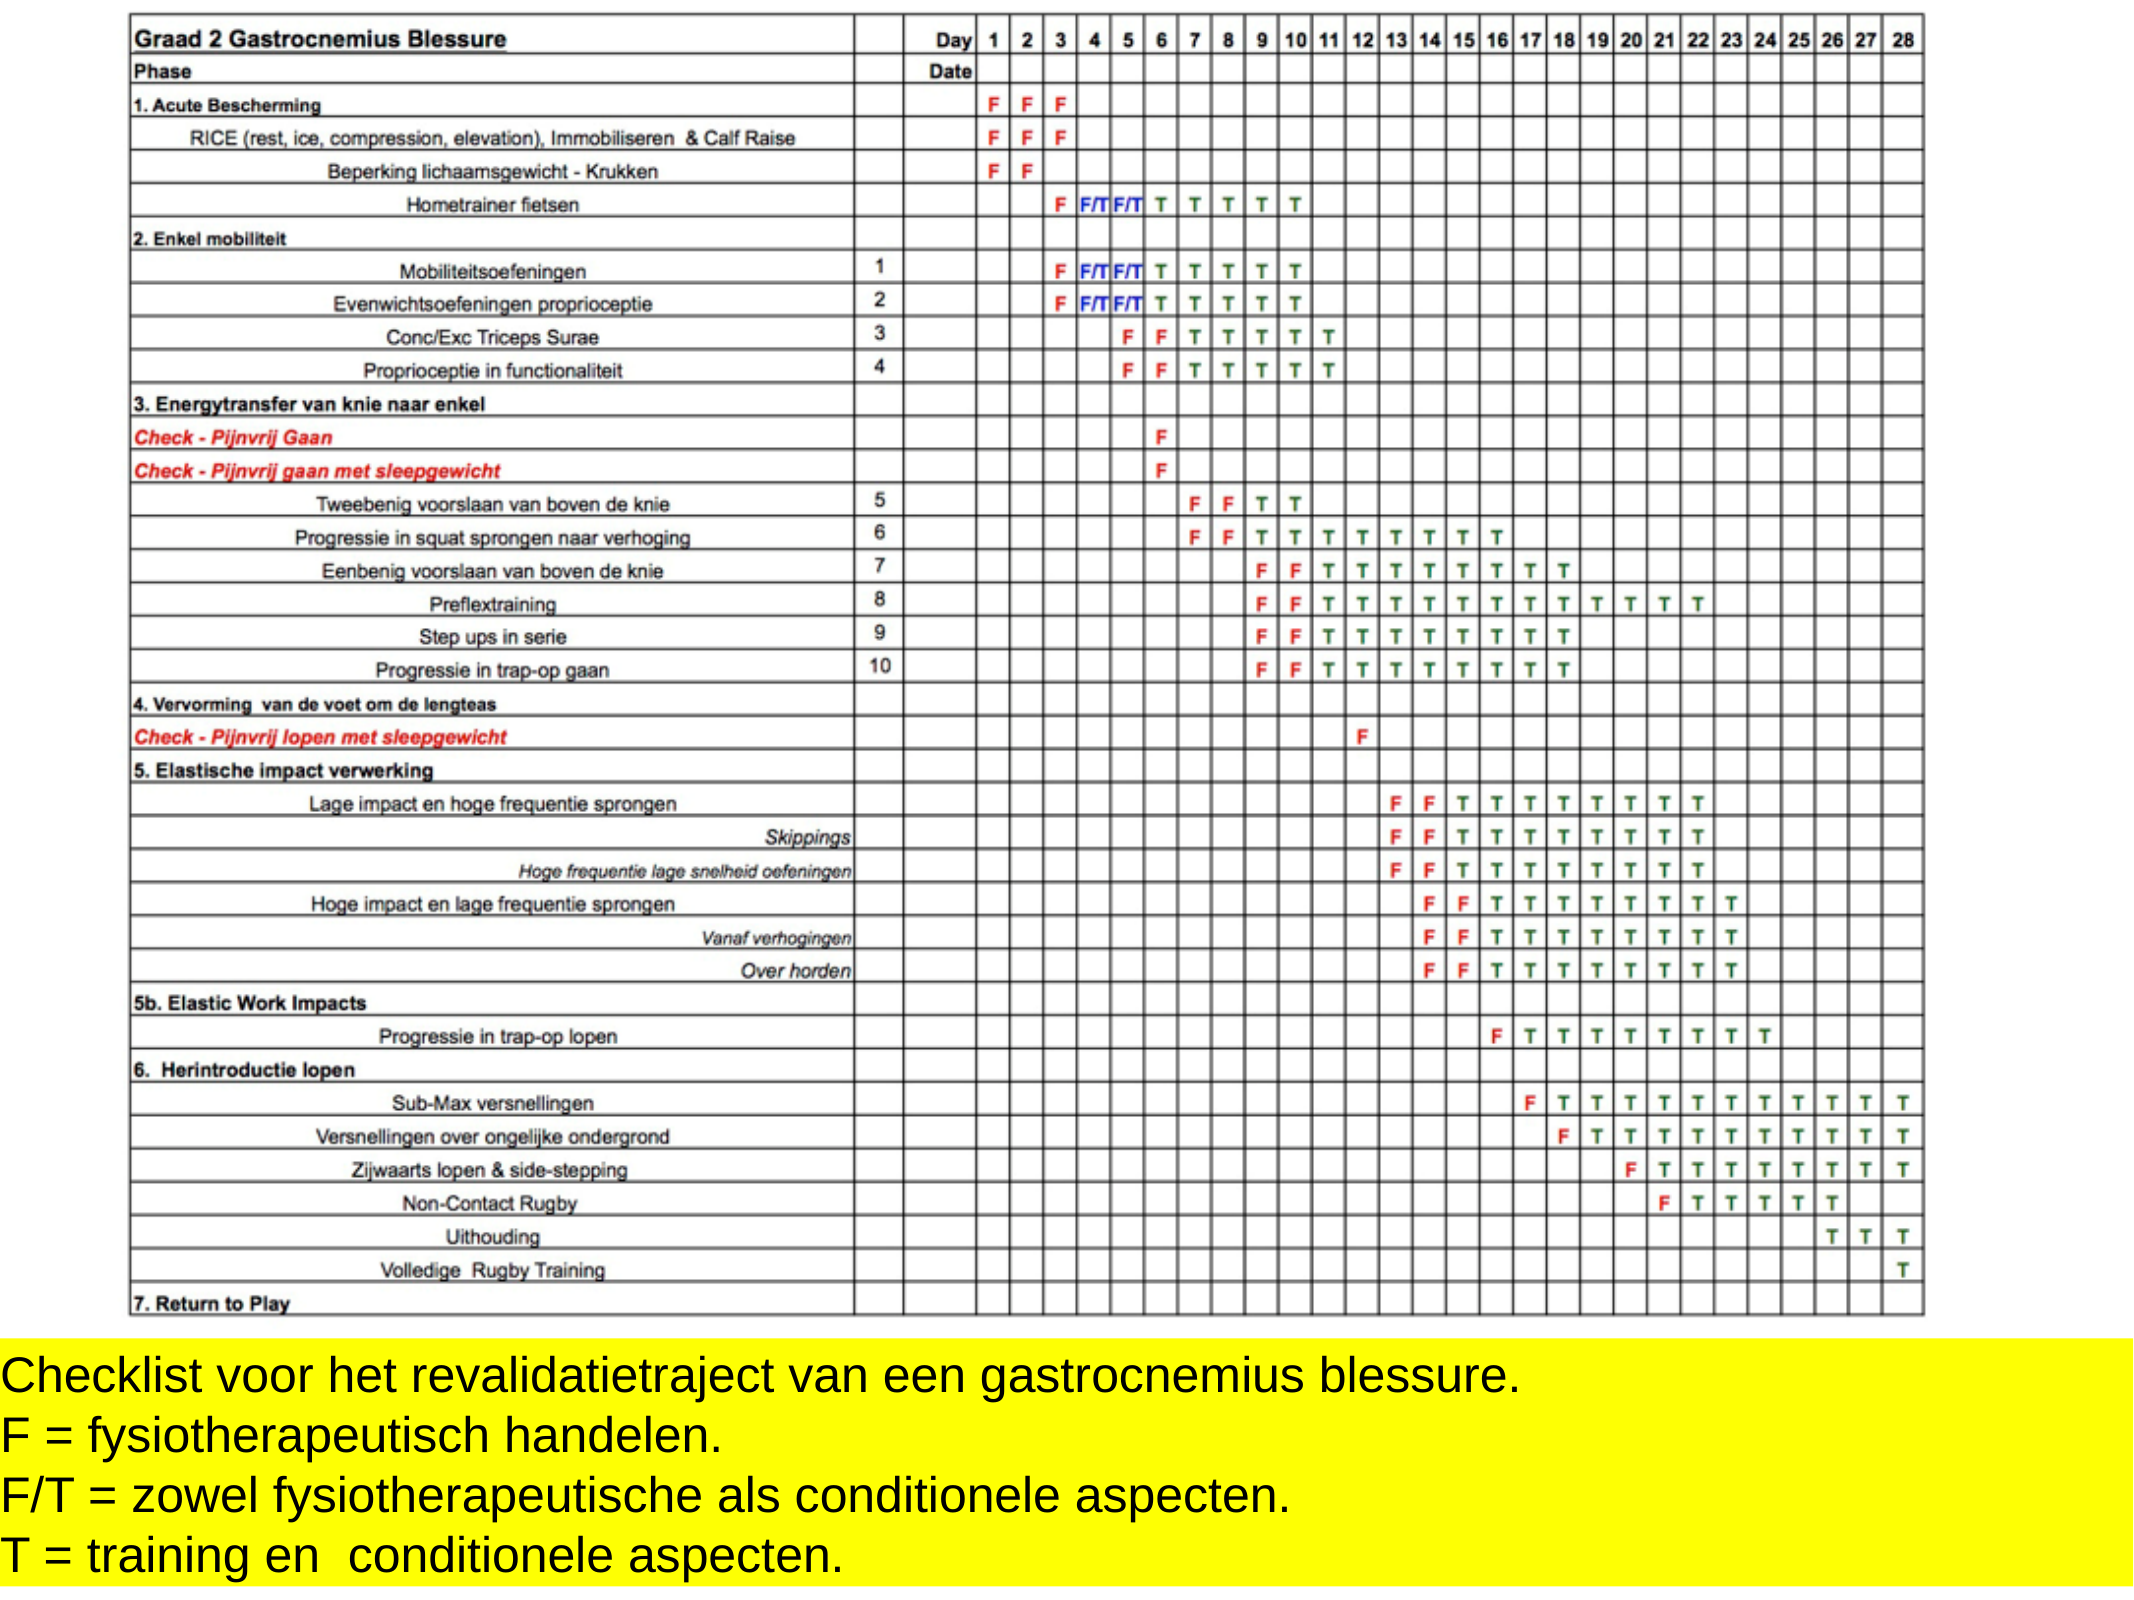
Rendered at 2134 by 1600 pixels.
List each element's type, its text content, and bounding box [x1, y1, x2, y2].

picture [65, 0, 1967, 1345]
text_box Checklist voor het revalidatietraject van een gastrocnemius blessure. F = fysiotherapeutisch handelen. F/T = zowel fysiotherapeutische als conditionele aspecten. T = training en conditionele aspecten. [0, 1338, 2134, 1587]
